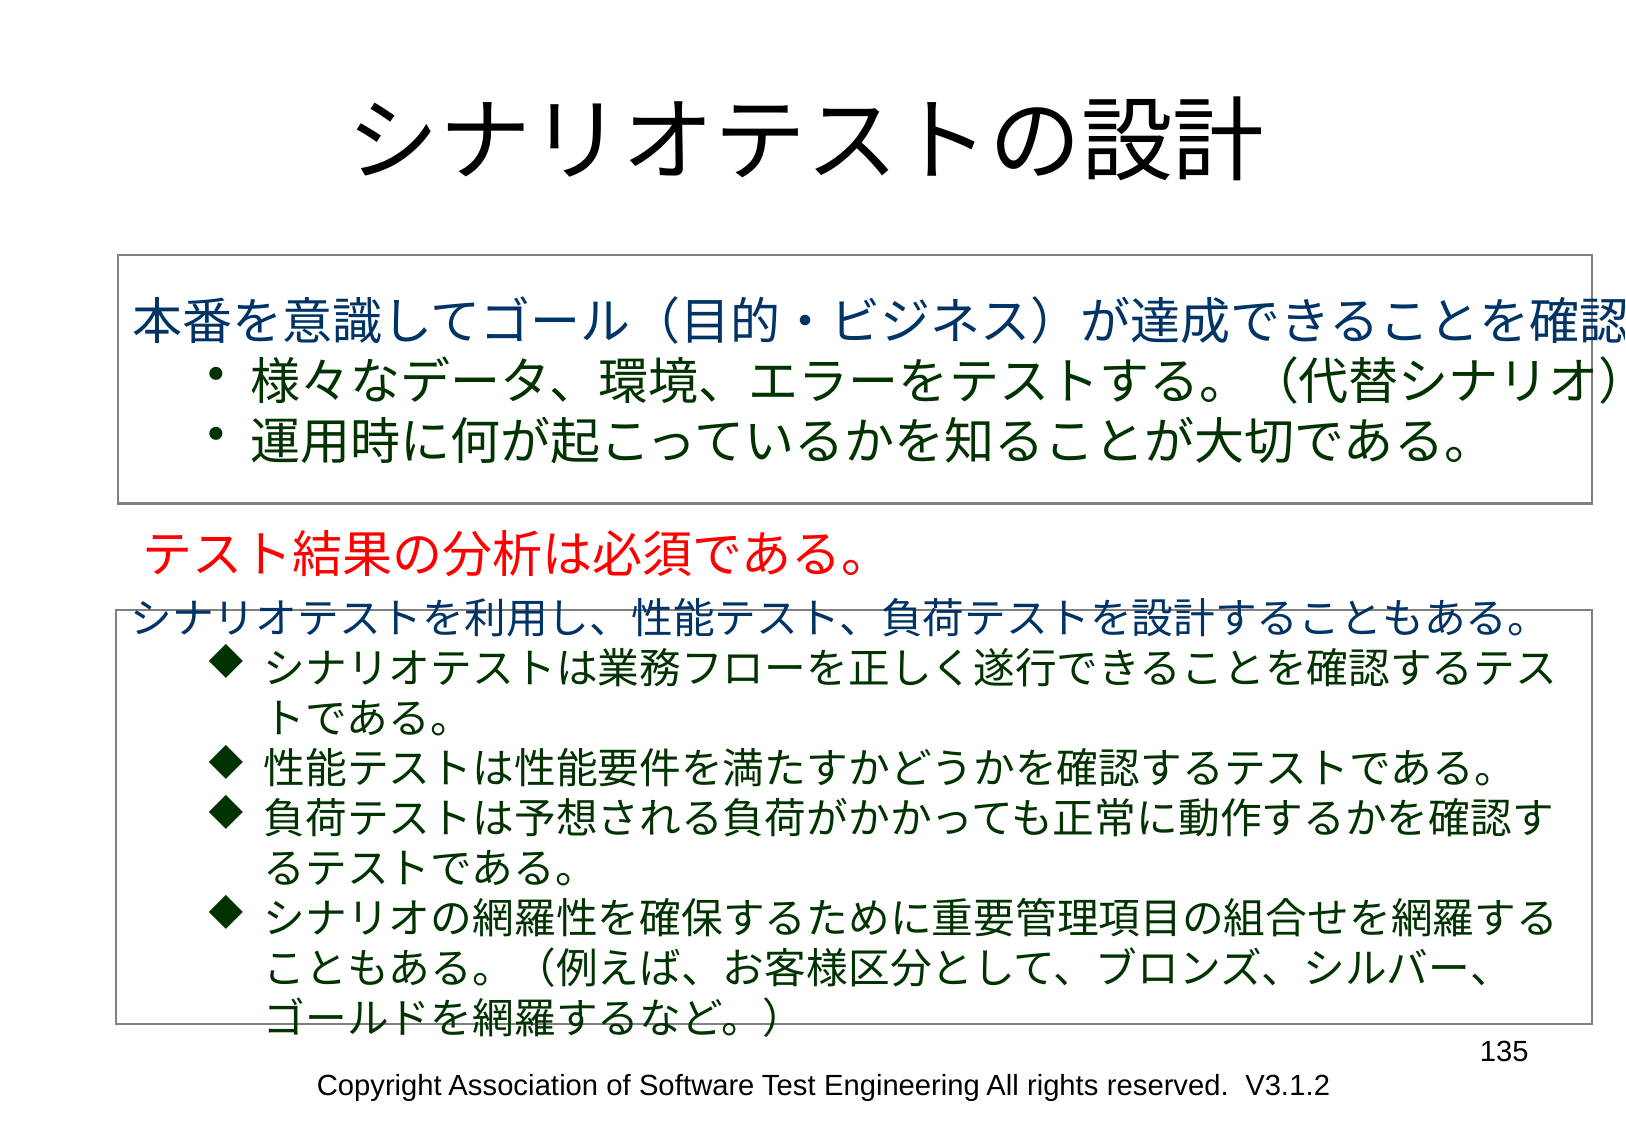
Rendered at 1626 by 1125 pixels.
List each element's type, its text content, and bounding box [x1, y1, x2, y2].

text_box シナリオテストを利用し、性能テスト、負荷テストを設計することもある。 シナリオテストは業務フローを正しく遂行できることを確認するテストである。 性能テストは性能要件を満たすかどうかを確認するテストである。 負荷テストは予想される負荷がかかっても正常に動作するかを確認するテストである。 シナリオの網羅性を確保するために重要管理項目の組合せを網羅することもある。（例えば、お客様区分として、ブロンズ、シルバー、ゴールドを網羅するなど。） [115, 609, 1593, 1025]
text_box 本番を意識してゴール（目的・ビジネス）が達成できることを確認する。 様々なデータ、環境、エラーをテストする。（代替シナリオ） 運用時に何が起こっているかを知ることが大切である。 [117, 255, 1593, 504]
slide_number 135 [1164, 1025, 1544, 1103]
text_box テスト結果の分析は必須である。 [127, 515, 1404, 591]
title シナリオテストの設計 [115, 42, 1498, 231]
footer Copyright Association of Software Test Engineering All rights reserved. V3.1.2 [233, 1058, 1416, 1103]
